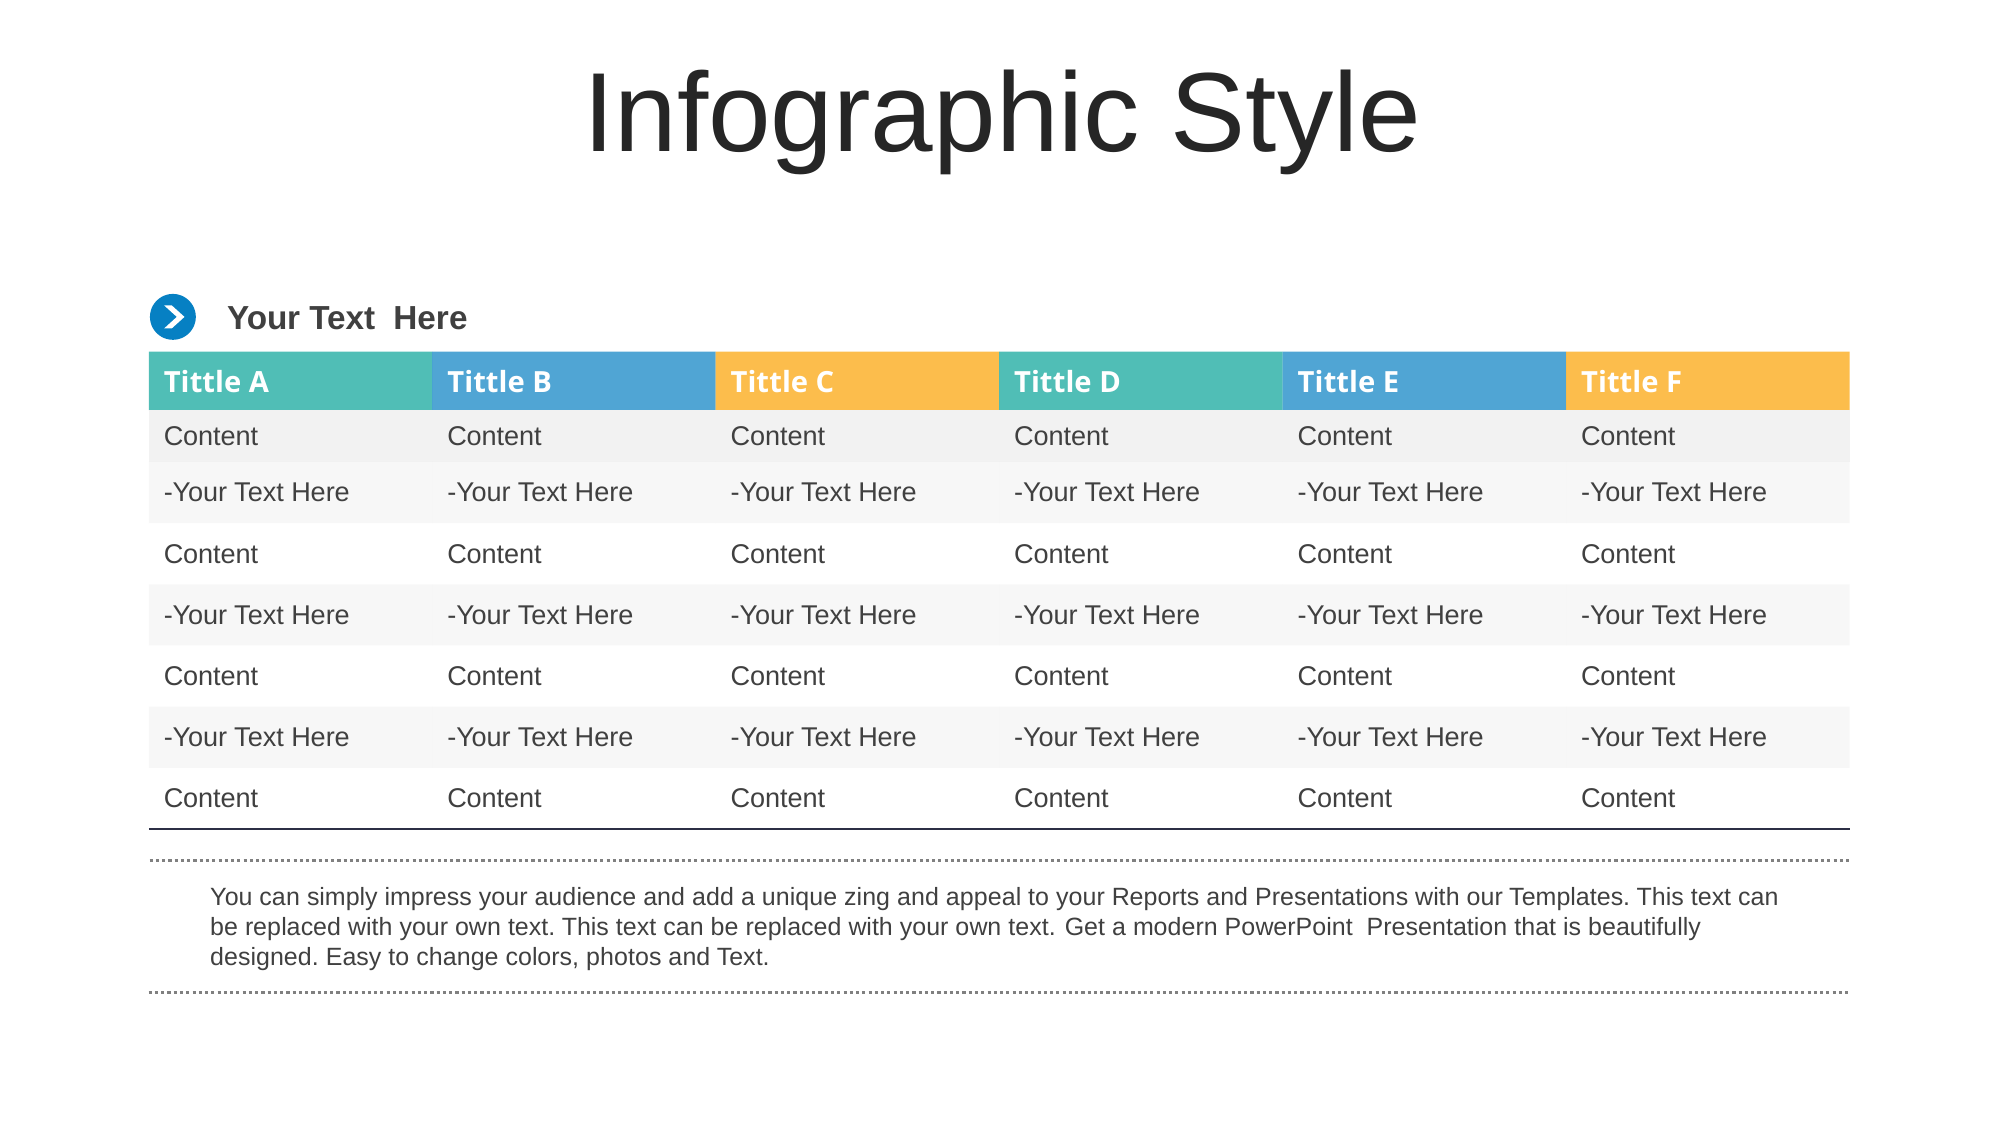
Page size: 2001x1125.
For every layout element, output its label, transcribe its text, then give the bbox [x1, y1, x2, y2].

table_cell Content [1283, 645, 1566, 707]
table_cell Content [716, 645, 999, 707]
table_cell -Your Text Here [999, 462, 1283, 523]
table_cell -Your Text Here [432, 707, 716, 768]
table_cell -Your Text Here [716, 584, 999, 645]
table_cell -Your Text Here [716, 462, 999, 523]
table_cell Content [999, 523, 1283, 584]
table_cell Content [716, 768, 999, 828]
table_cell -Your Text Here [432, 584, 716, 645]
table_cell Content [432, 410, 716, 462]
table_cell -Your Text Here [149, 584, 432, 645]
table_cell -Your Text Here [432, 462, 716, 523]
table_cell Content [999, 410, 1283, 462]
table_cell -Your Text Here [1566, 707, 1850, 768]
table_cell -Your Text Here [1283, 462, 1566, 523]
table_cell Content [999, 645, 1283, 707]
table_cell Content [1283, 768, 1566, 828]
list Infographic Style [53, 55, 1952, 175]
table_cell -Your Text Here [999, 707, 1283, 768]
table_header Tittle D [999, 352, 1283, 410]
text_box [149, 289, 665, 345]
table_cell -Your Text Here [1566, 462, 1850, 523]
table_cell Content [999, 768, 1283, 828]
table_cell Content [432, 645, 716, 707]
table_cell Content [432, 523, 716, 584]
table_cell Content [1566, 523, 1850, 584]
table_cell -Your Text Here [149, 707, 432, 768]
table_cell Content [716, 410, 999, 462]
table_header Tittle A [149, 352, 432, 410]
table_cell Content [149, 523, 432, 584]
table_cell -Your Text Here [1566, 584, 1850, 645]
table_cell Content [1566, 410, 1850, 462]
table_cell -Your Text Here [1283, 584, 1566, 645]
table_cell -Your Text Here [716, 707, 999, 768]
table_cell Content [1566, 768, 1850, 828]
table_header Tittle F [1566, 352, 1850, 410]
table_header Tittle C [716, 352, 999, 410]
text_box You can simply impress your audience and add a unique zing and appeal to your Reports and Presentations with our Templates. This text can be replaced with your own text. This text can be replaced with your own text. Get a modern PowerPoint Presentation that is beautifully designed. Easy to change colors, photos and Text. [195, 873, 1809, 978]
table_cell Content [149, 410, 432, 462]
table_header Tittle B [432, 352, 716, 410]
table_cell Content [1566, 645, 1850, 707]
table_cell Content [149, 645, 432, 707]
table_cell -Your Text Here [999, 584, 1283, 645]
table_cell -Your Text Here [1283, 707, 1566, 768]
table_header Tittle E [1283, 352, 1566, 410]
table_cell Content [716, 523, 999, 584]
table_cell Content [1283, 410, 1566, 462]
table_cell Content [1283, 523, 1566, 584]
table_cell Content [149, 768, 432, 828]
table_cell -Your Text Here [149, 462, 432, 523]
table_cell Content [432, 768, 716, 828]
